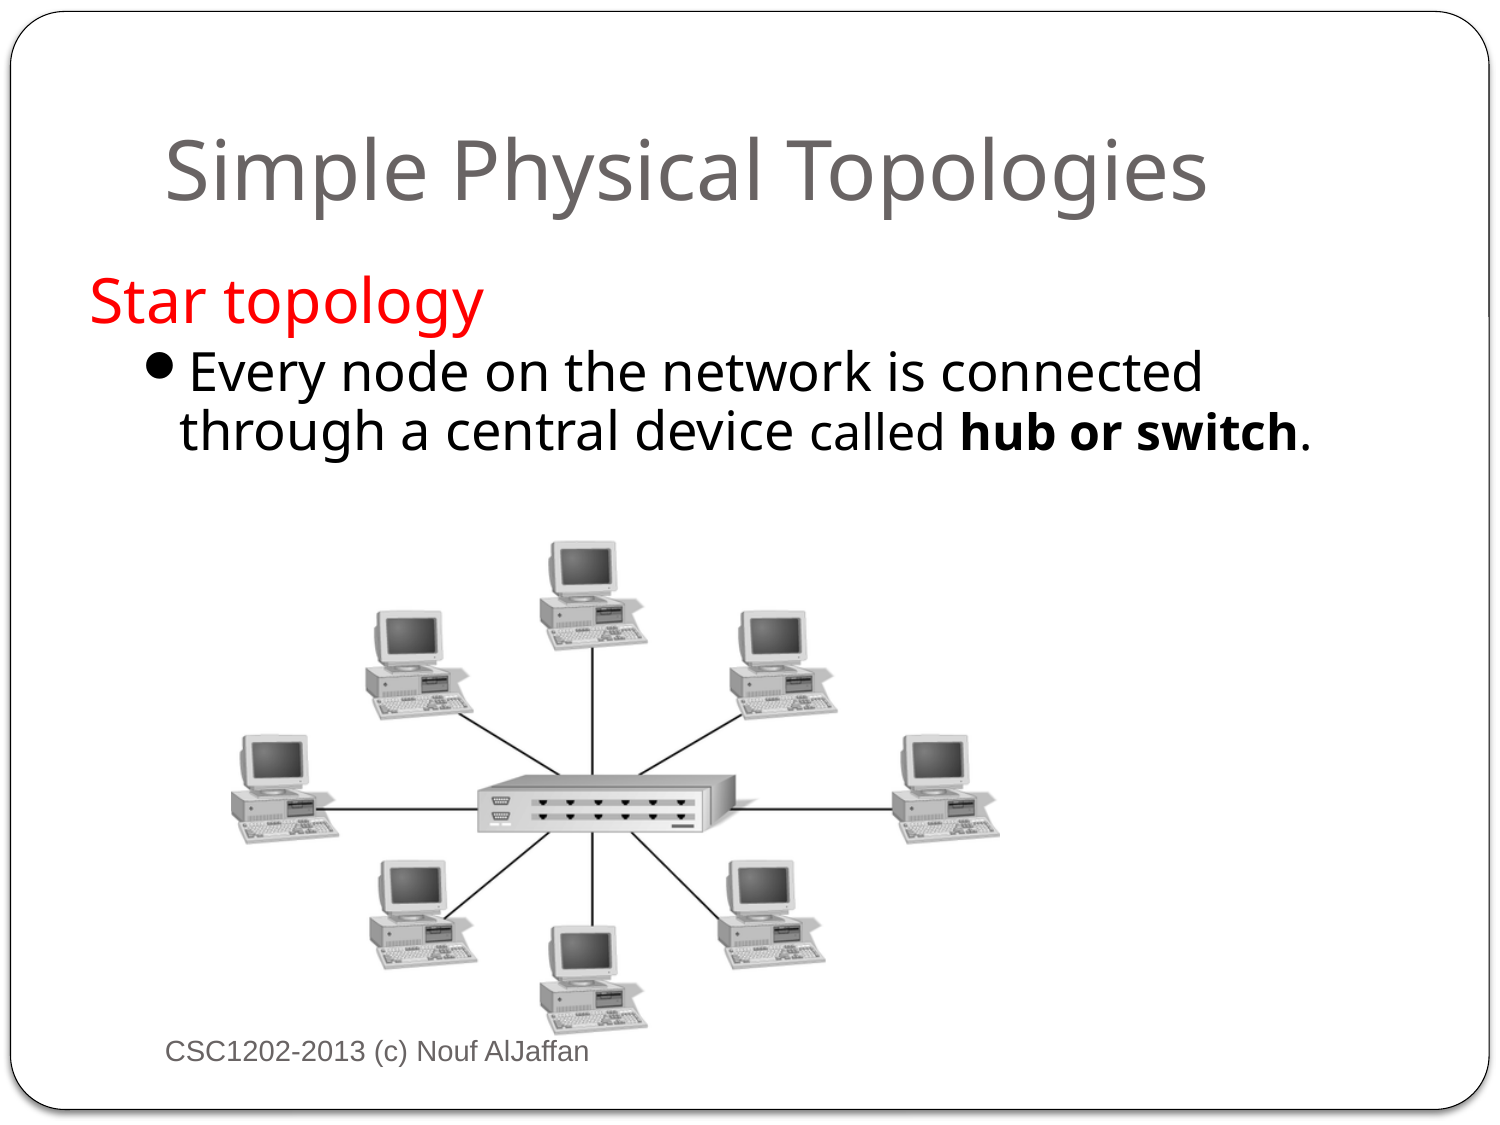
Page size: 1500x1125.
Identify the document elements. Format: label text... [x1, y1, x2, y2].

list Star topology Every node on the network is connected through a central device called hub or switch. [75, 262, 1425, 486]
footer CSC1202-2013 (c) Nouf AlJaffan [150, 1012, 800, 1088]
picture [230, 537, 1001, 1038]
title Simple Physical Topologies [150, 45, 1425, 233]
